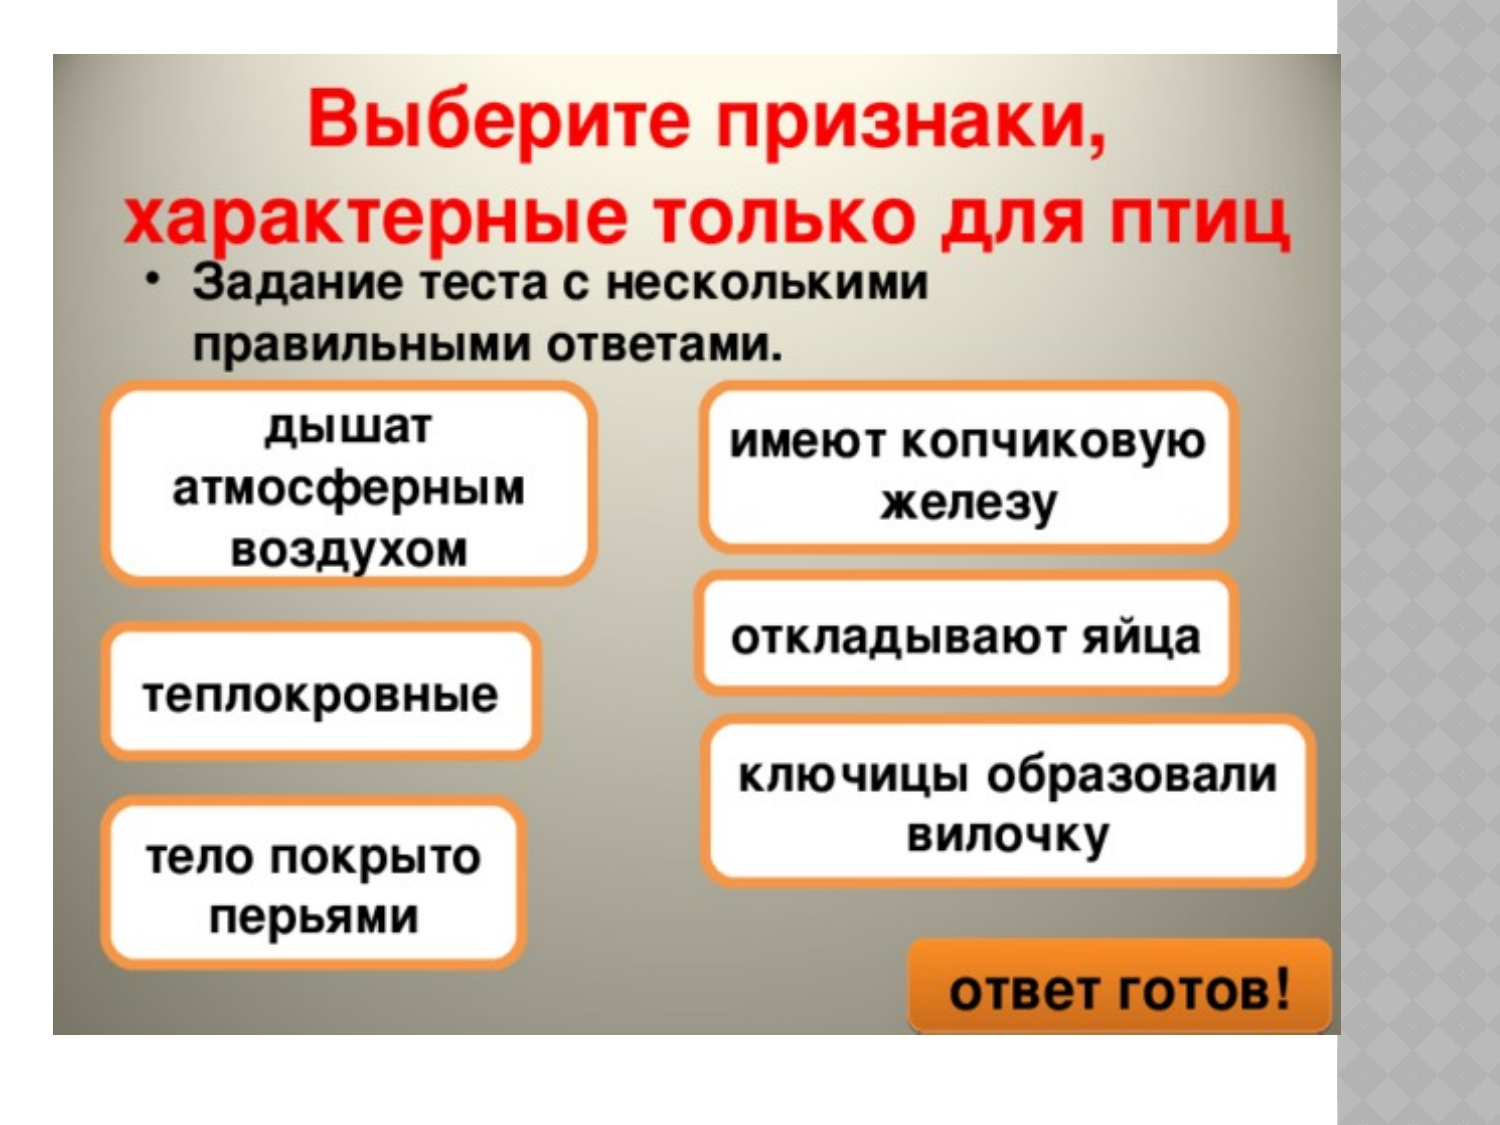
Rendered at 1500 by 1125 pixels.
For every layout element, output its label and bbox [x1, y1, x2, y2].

list [52, 54, 1341, 1036]
